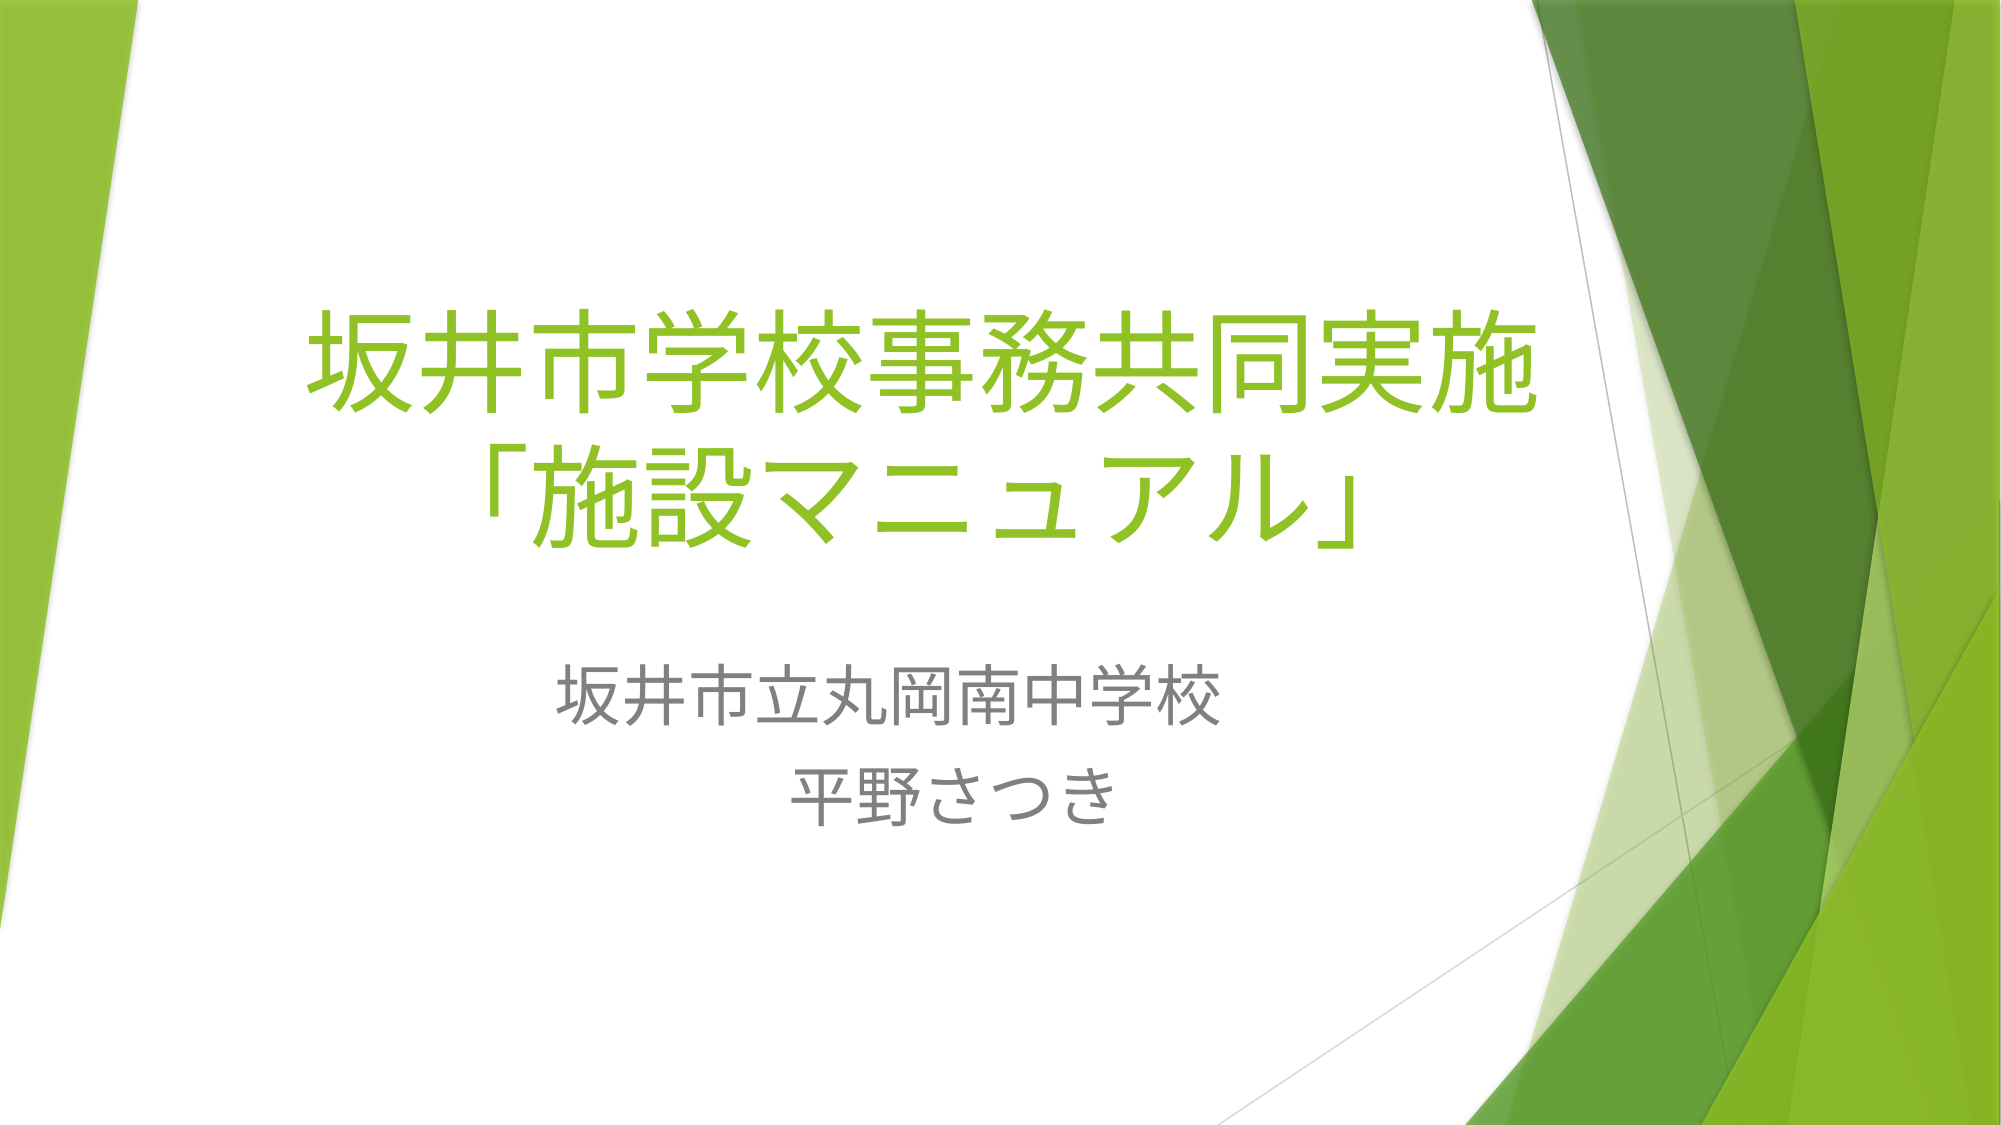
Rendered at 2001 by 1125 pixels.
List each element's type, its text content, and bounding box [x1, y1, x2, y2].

subtitle 坂井市立丸岡南中学校 平野さつき [231, 646, 1613, 873]
title 坂井市学校事務共同実施 「施設マニュアル」 [112, 200, 1732, 570]
